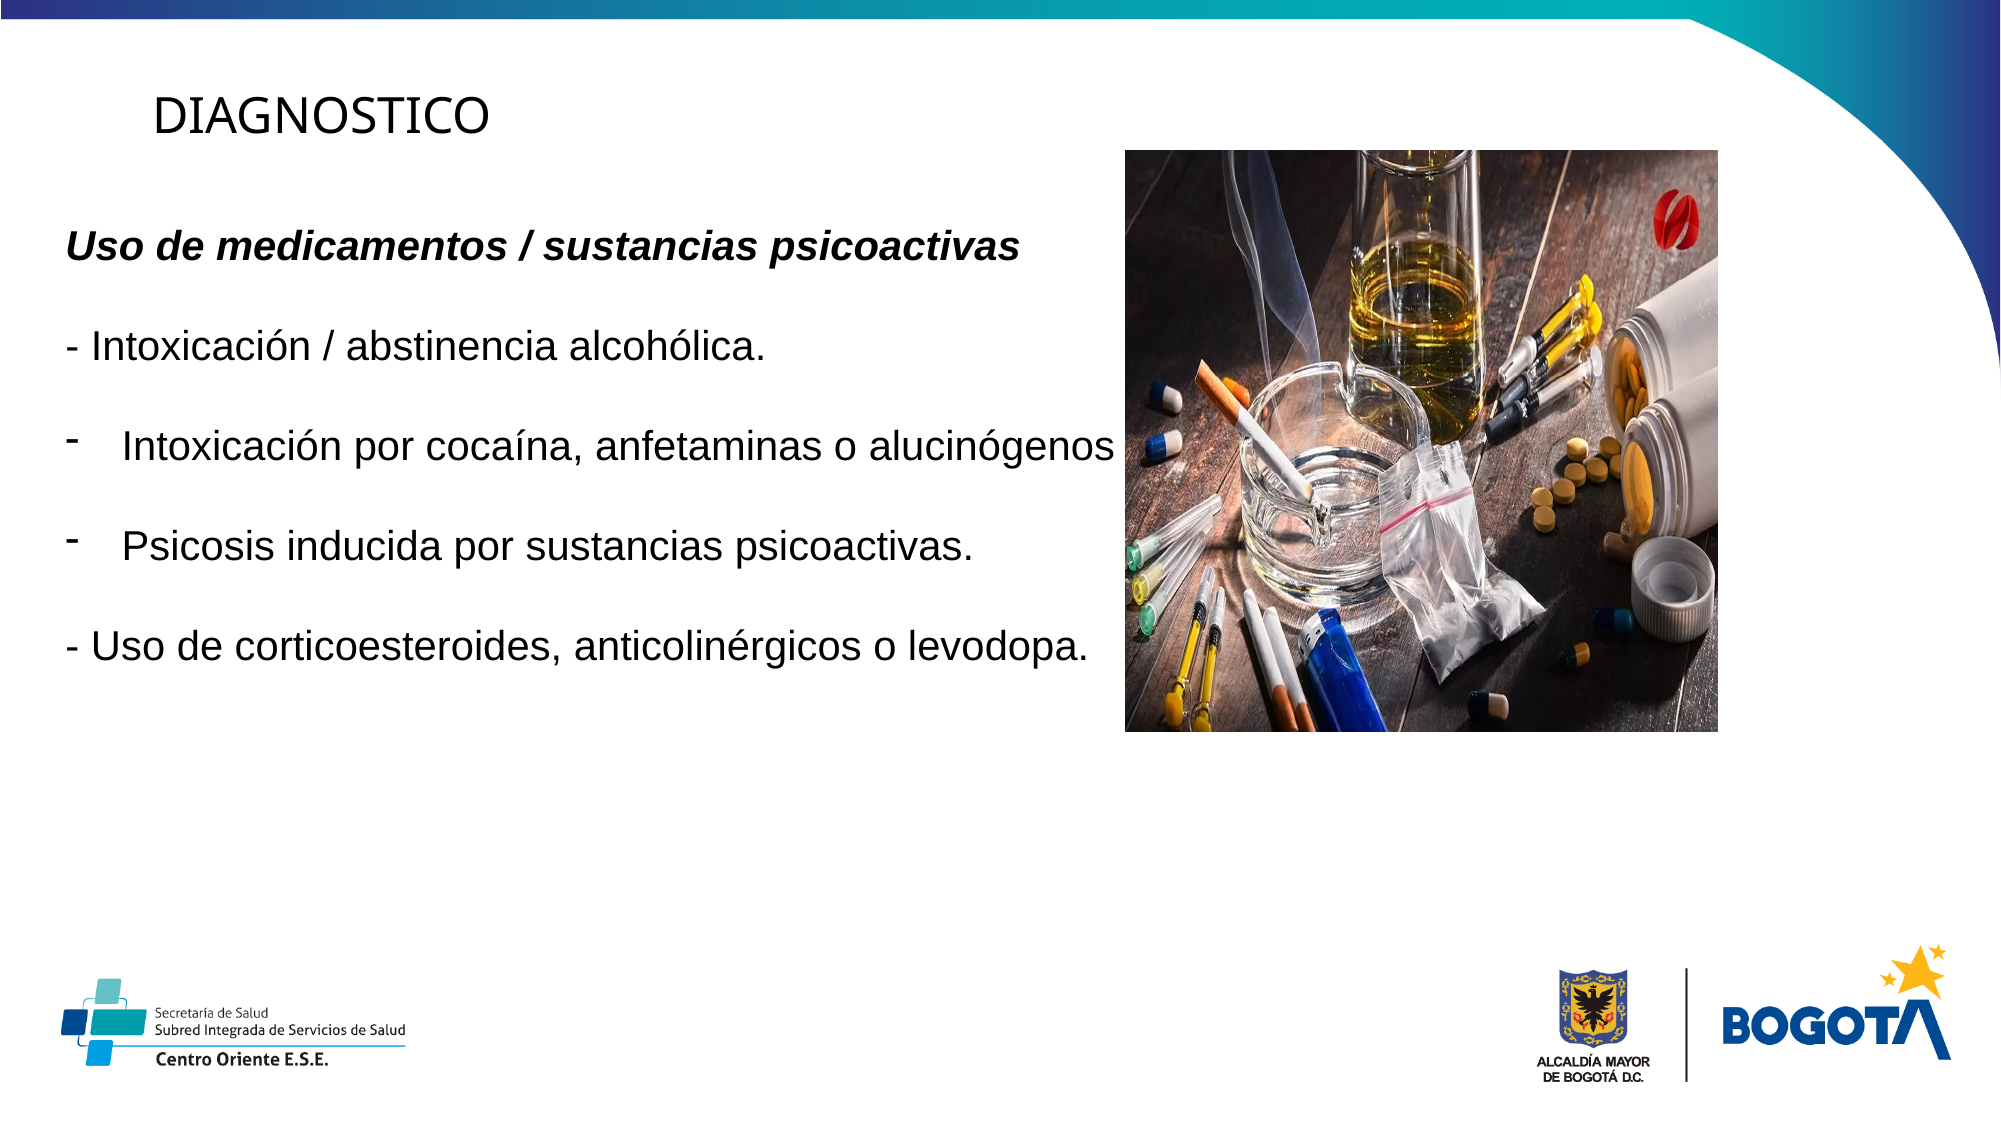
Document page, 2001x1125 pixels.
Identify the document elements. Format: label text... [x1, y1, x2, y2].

text_box Uso de medicamentos / sustancias psicoactivas - Intoxicación / abstinencia alcohólica. Intoxicación por cocaína, anfetaminas o alucinógenos Psicosis inducida por sustancias psicoactivas. - Uso de corticoesteroides, anticolinérgicos o levodopa. [50, 211, 1125, 727]
title DIAGNOSTICO [137, 55, 1863, 180]
picture [0, 0, 2001, 1125]
